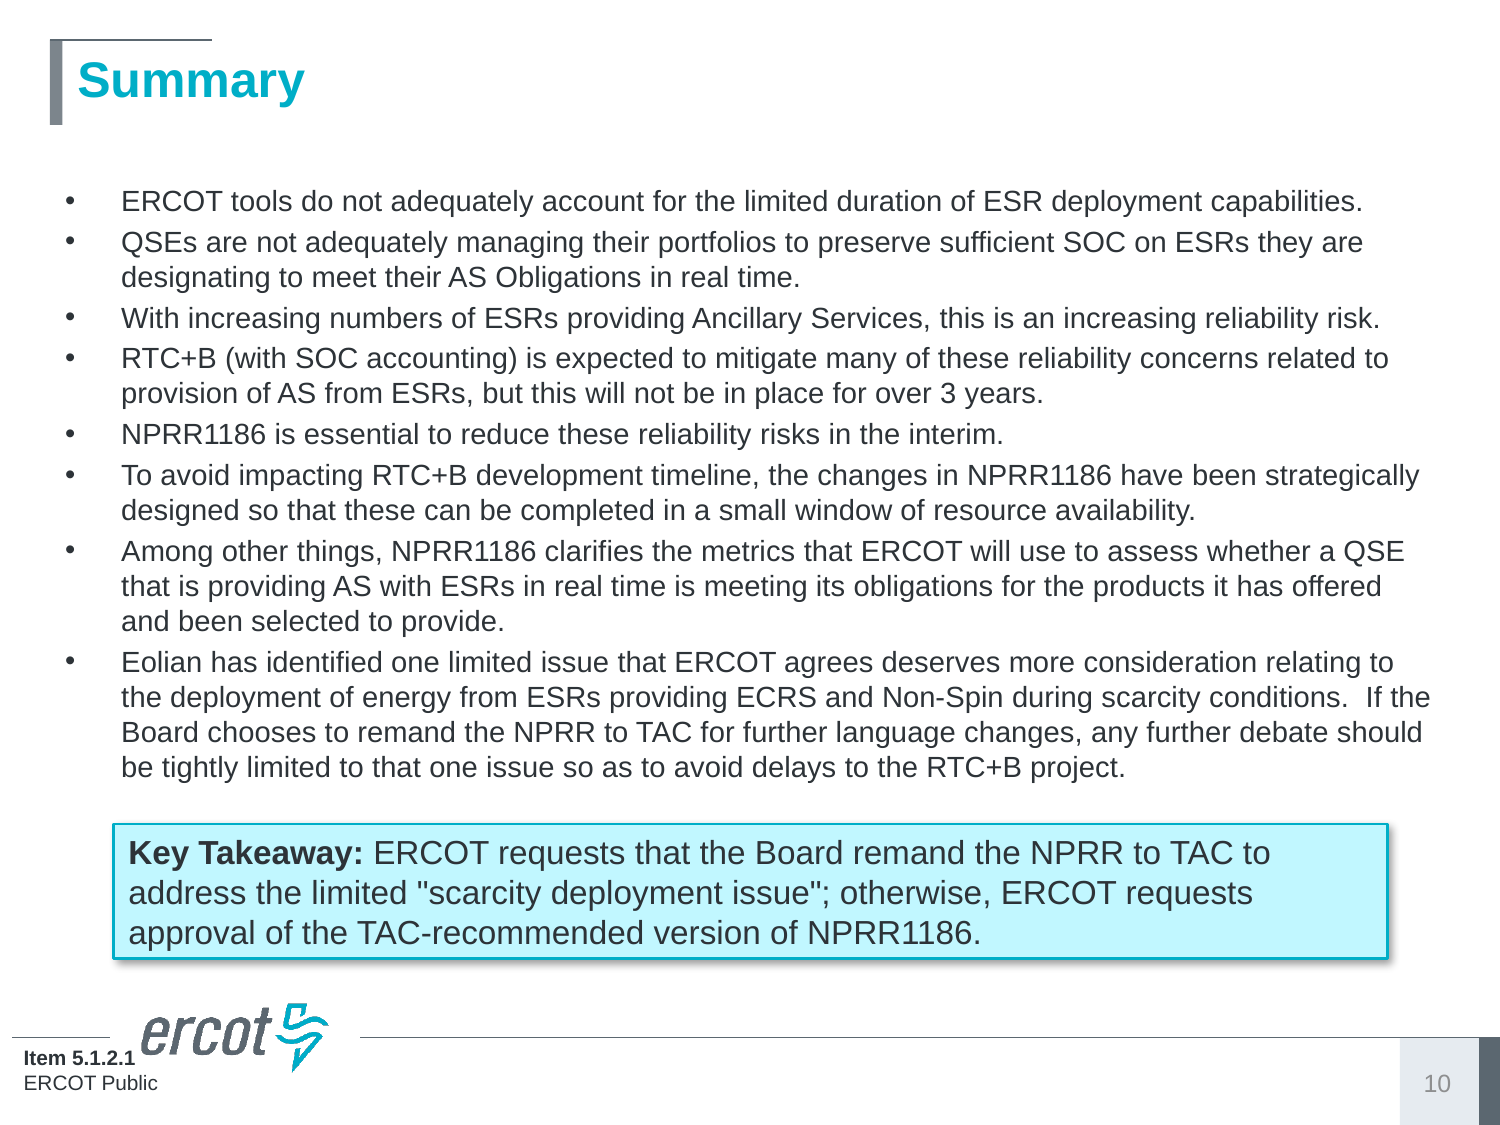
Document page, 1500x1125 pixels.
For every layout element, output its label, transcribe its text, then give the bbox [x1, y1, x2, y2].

picture [137, 999, 332, 1075]
list ERCOT tools do not adequately account for the limited duration of ESR deployment capabilities. QSEs are not adequately managing their portfolios to preserve sufficient SOC on ESRs they are designating to meet their AS Obligations in real time. With increasing numbers of ESRs providing Ancillary Services, this is an increasing reliability risk. RTC+B (with SOC accounting) is expected to mitigate many of these reliability concerns related to provision of AS from ESRs, but this will not be in place for over 3 years. NPRR1186 is essential to reduce these reliability risks in the interim. To avoid impacting RTC+B development timeline, the changes in NPRR1186 have been strategically designed so that these can be completed in a small window of resource availability. Among other things, NPRR1186 clarifies the metrics that ERCOT will use to assess whether a QSE that is providing AS with ESRs in real time is meeting its obligations for the products it has offered and been selected to provide. Eolian has identified one limited issue that ERCOT agrees deserves more consideration relating to the deployment of energy from ESRs providing ECRS and Non-Spin during scarcity conditions. If the Board chooses to remand the NPRR to TAC for further language changes, any further debate should be tightly limited to that one issue so as to avoid delays to the RTC+B project. [50, 174, 1450, 972]
title Summary [62, 39, 1450, 134]
text_box Key Takeaway: ERCOT requests that the Board remand the NPRR to TAC to address the limited "scarcity deployment issue"; otherwise, ERCOT requests approval of the TAC-recommended version of NPRR1186. [113, 823, 1388, 959]
slide_number 10 [1387, 1057, 1488, 1107]
